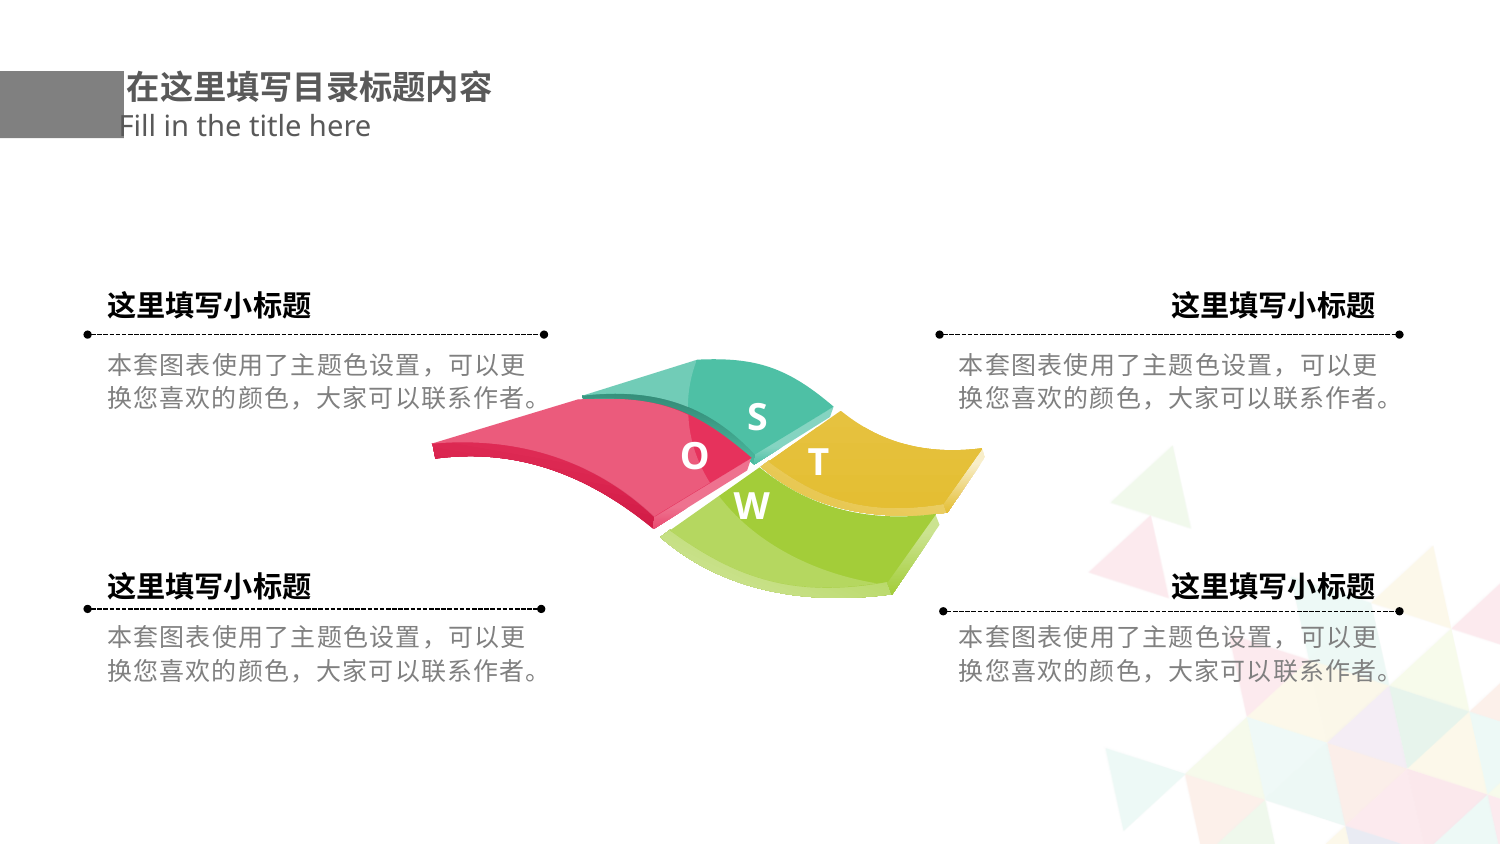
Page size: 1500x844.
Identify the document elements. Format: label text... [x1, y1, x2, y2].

picture [0, 0, 1500, 844]
text_box Fill in the title here [103, 99, 387, 150]
text_box 这里填写小标题 [92, 560, 336, 608]
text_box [429, 398, 752, 530]
text_box 这里填写小标题 [92, 280, 336, 330]
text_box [666, 466, 940, 611]
text_box 这里填写小标题 [1156, 280, 1400, 330]
text_box 这里填写小标题 [1156, 560, 1400, 610]
text_box 本套图表使用了主题色设置，可以更换您喜欢的颜色，大家可以联系作者。 [944, 346, 1393, 421]
text_box 本套图表使用了主题色设置，可以更换您喜欢的颜色，大家可以联系作者。 [92, 345, 542, 421]
text_box 本套图表使用了主题色设置，可以更换您喜欢的颜色，大家可以联系作者。 [944, 623, 1393, 693]
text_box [765, 410, 986, 527]
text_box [581, 358, 834, 422]
text_box 在这里填写目录标题内容 [112, 59, 538, 114]
text_box [0, 70, 112, 139]
text_box 本套图表使用了主题色设置，可以更换您喜欢的颜色，大家可以联系作者。 [92, 617, 542, 693]
